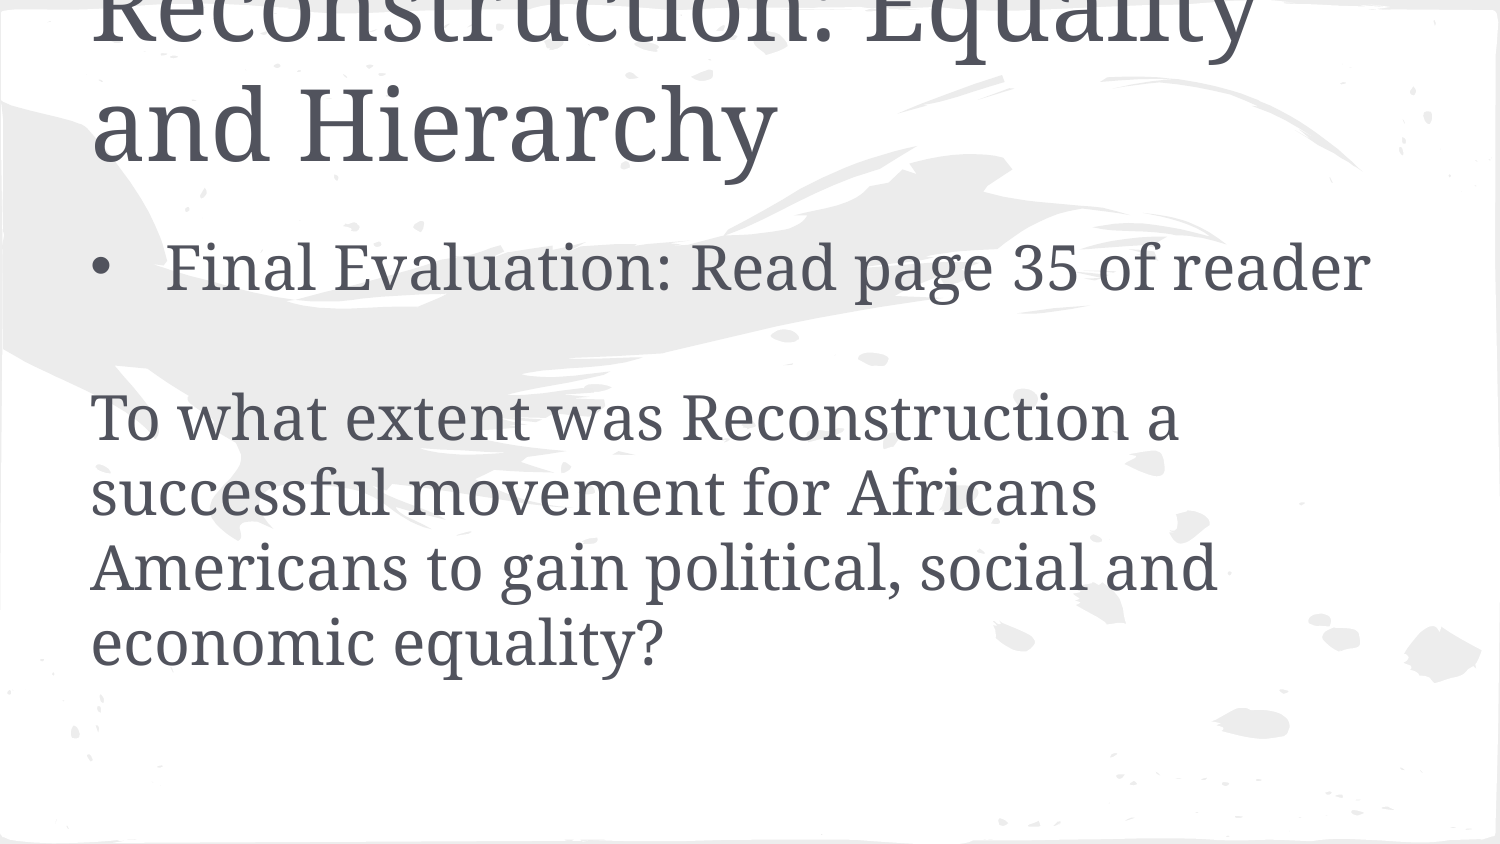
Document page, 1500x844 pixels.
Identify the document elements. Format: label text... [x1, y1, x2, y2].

list Final Evaluation: Read page 35 of reader To what extent was Reconstruction a successful movement for Africans Americans to gain political, social and economic equality? [75, 212, 1425, 808]
title Reconstruction: Equality and Hierarchy [75, 25, 1425, 197]
